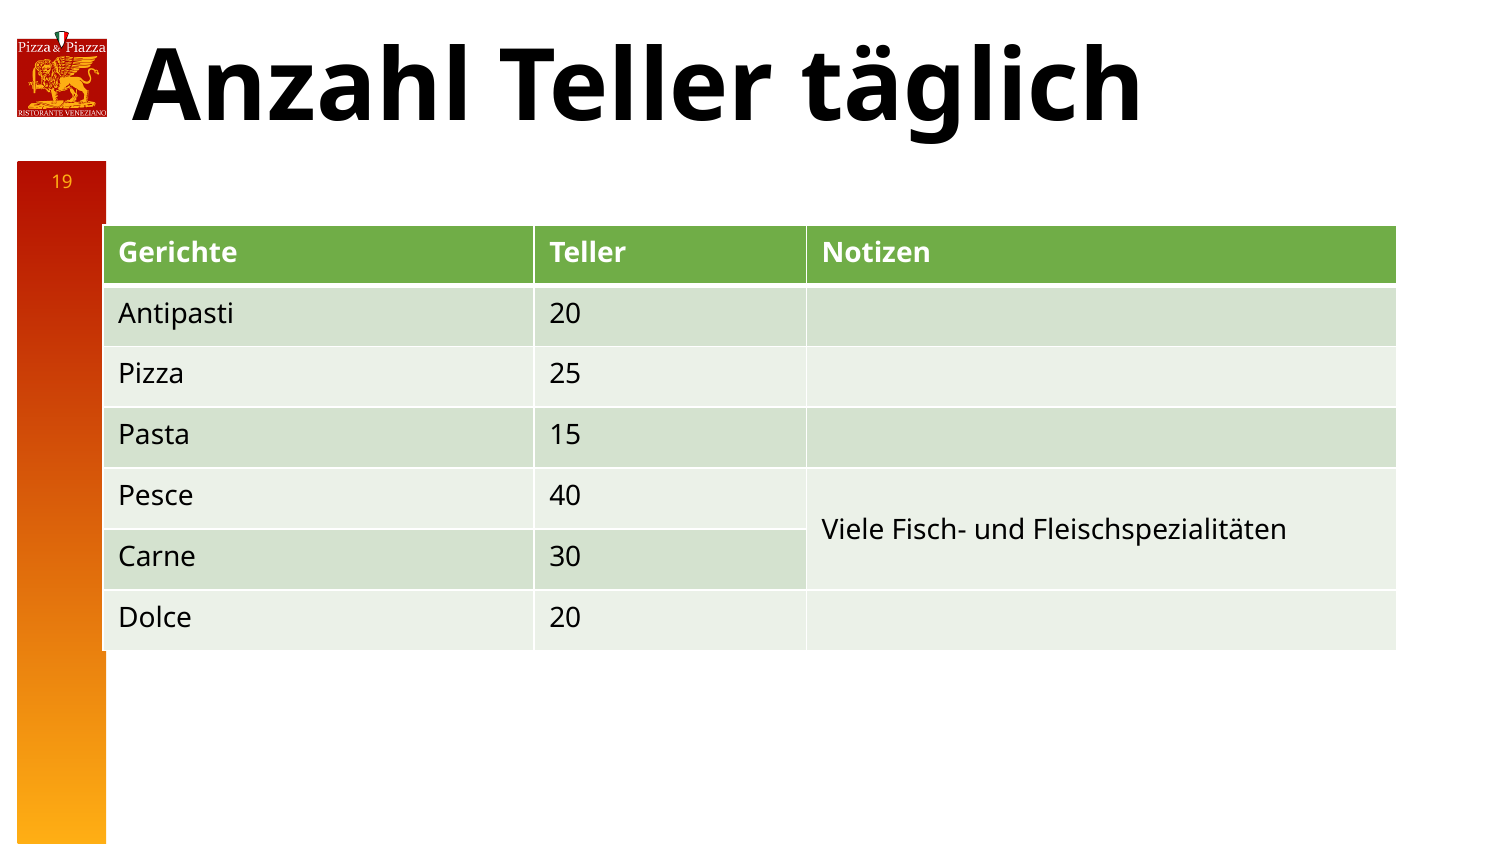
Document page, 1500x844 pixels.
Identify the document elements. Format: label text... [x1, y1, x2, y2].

table_cell 20 [535, 591, 806, 650]
table_cell Carne [107, 530, 533, 589]
table_cell Pesce [107, 469, 533, 528]
table_cell [807, 288, 1396, 346]
table_cell 15 [535, 408, 806, 467]
table_cell 25 [535, 347, 806, 406]
table_cell [807, 347, 1396, 406]
table_cell Dolce [107, 591, 533, 650]
table_header Teller [535, 226, 806, 283]
table_cell [807, 408, 1396, 467]
title Anzahl Teller täglich [117, 32, 1483, 145]
table_cell 40 [535, 469, 806, 528]
table_cell Viele Fisch- und Fleischspezialitäten [807, 469, 1396, 589]
table_cell [807, 591, 1396, 650]
table_cell Pasta [107, 408, 533, 467]
table_cell Pizza [107, 347, 533, 406]
table_cell Antipasti [107, 288, 533, 346]
table_header Notizen [807, 226, 1396, 283]
table_header Gerichte [107, 226, 533, 283]
table_cell 30 [535, 530, 806, 589]
table_cell 20 [535, 288, 806, 346]
slide_number 18 [17, 161, 107, 844]
picture [17, 31, 107, 117]
